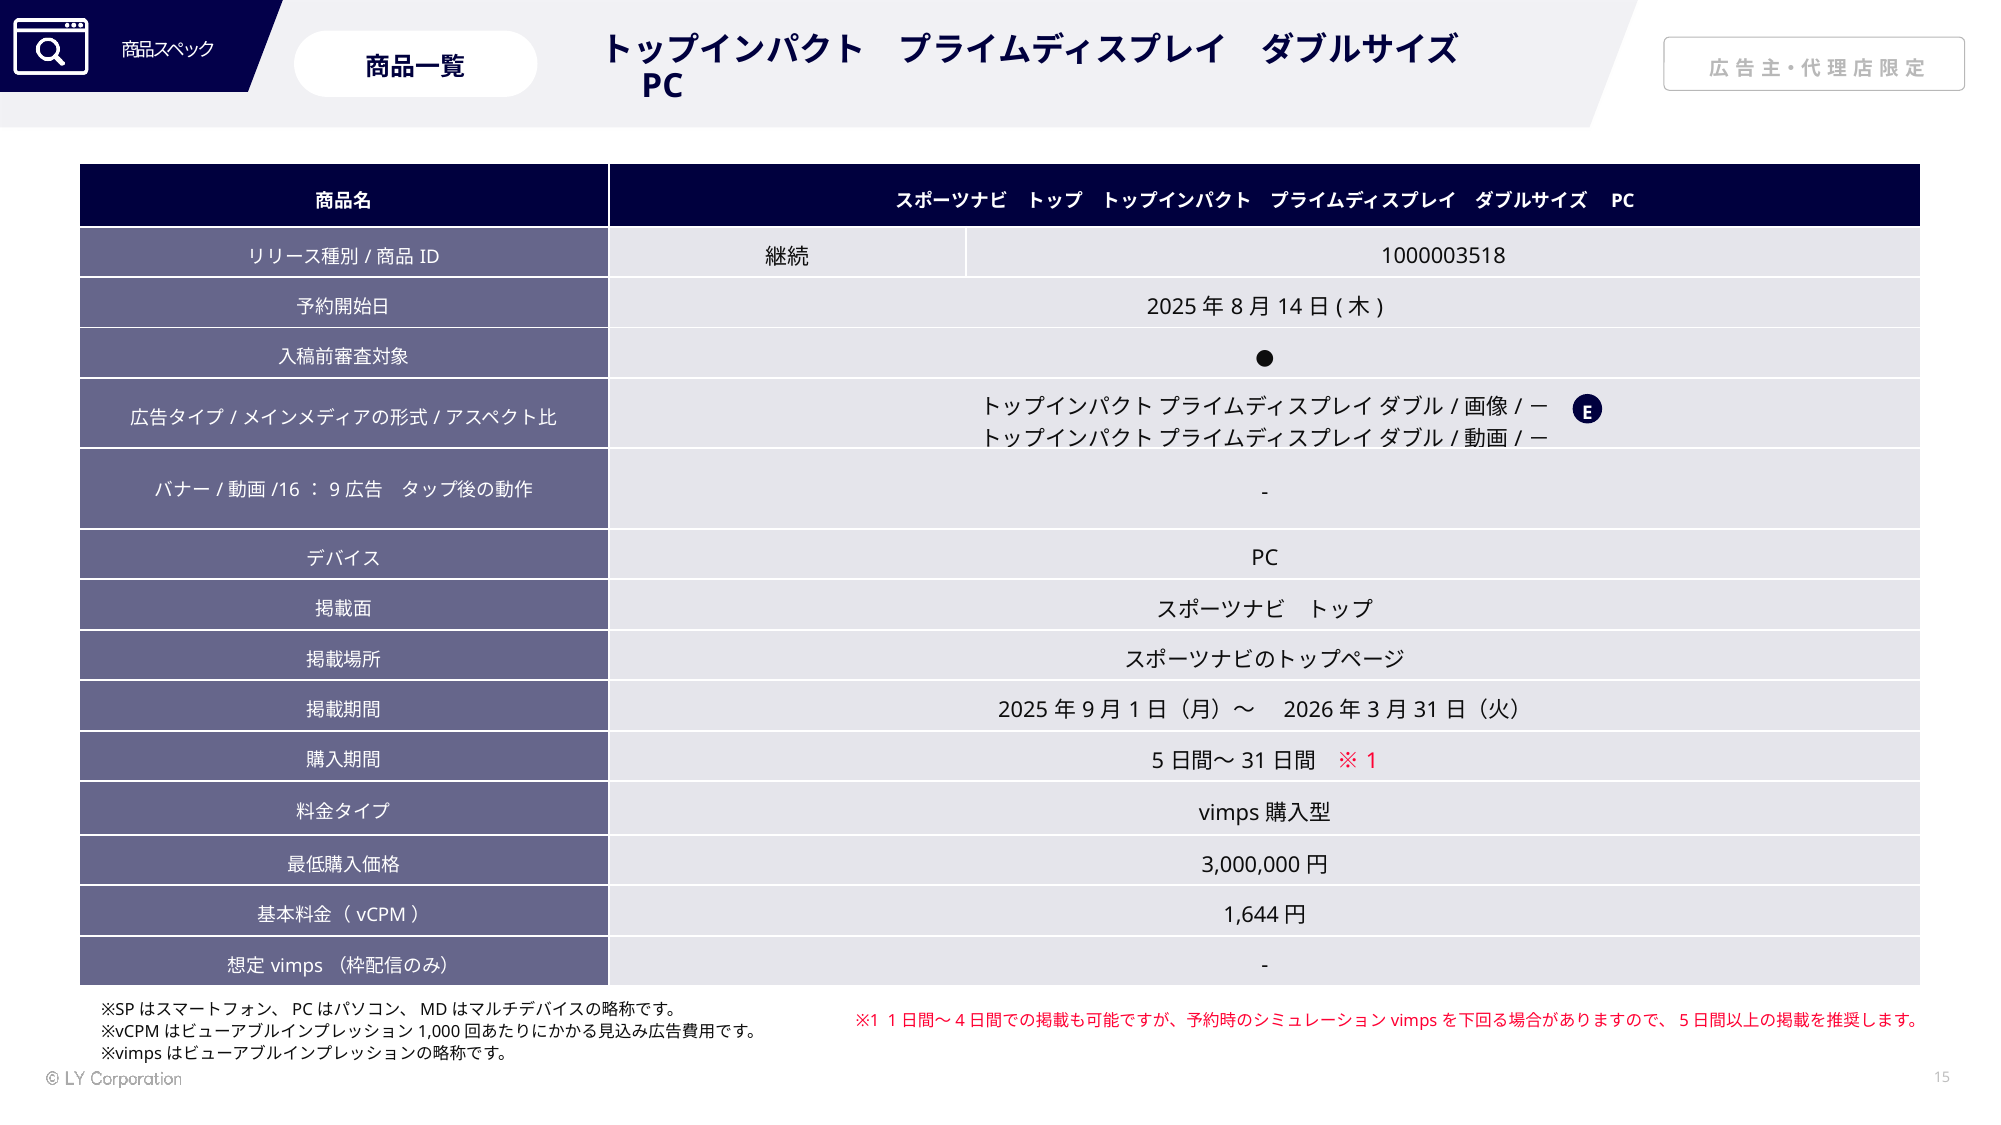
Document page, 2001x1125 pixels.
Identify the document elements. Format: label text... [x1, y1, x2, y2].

table_cell 掲載期間 [80, 681, 608, 730]
table_header スポーツナビ トップ トップインパクト プライムディスプレイ ダブルサイズ PC [610, 164, 1920, 226]
picture [9, 5, 92, 87]
table_cell 料金タイプ [80, 782, 608, 834]
table_cell トップインパクト プライムディスプレイ ダブル/画像/－ トップインパクト プライムディスプレイ ダブル/動画/－ [610, 379, 1920, 447]
table_cell 最低購入価格 [80, 836, 608, 884]
list トップインパクト プライムディスプレイ ダブルサイズ PC [599, 41, 1481, 97]
text_box 商品一覧 [293, 29, 539, 98]
text_box ※1 1日間～4日間での掲載も可能ですが、予約時のシミュレーションvimpsを下回る場合がありますので、5日間以上の掲載を推奨します。 [855, 1007, 1926, 1030]
table_cell PC [610, 530, 1920, 578]
table_cell 掲載場所 [80, 631, 608, 679]
table_cell 掲載面 [80, 580, 608, 629]
table_cell 基本料金（vCPM） [80, 886, 608, 935]
table_cell 5日間～31日間 ※1 [610, 732, 1920, 780]
table_cell 入稿前審査対象 [80, 328, 608, 377]
text_box ※SPはスマートフォン、PCはパソコン、MDはマルチデバイスの略称です。 ※vCPMはビューアブルインプレッション1,000回あたりにかかる見込み広告費用です。 ※vimpsはビューアブルインプレッションの略称です。 [101, 996, 769, 1063]
table_cell vimps購入型 [610, 782, 1920, 834]
table_cell 予約開始日 [80, 278, 608, 327]
table_cell デバイス [80, 530, 608, 578]
table_cell バナー/動画/16：9広告 タップ後の動作 [80, 449, 608, 528]
table_cell 2025年8月14日(木) [610, 278, 1920, 327]
table_cell 2025年9月1日（月）～ 2026年3月31日（火） [610, 681, 1920, 730]
table_cell - [610, 937, 1920, 985]
picture [46, 1071, 181, 1088]
table_cell スポーツナビ トップ [610, 580, 1920, 629]
table_cell 継続 [610, 228, 965, 276]
table_cell 広告タイプ/メインメディアの形式/アスペクト比 [80, 379, 608, 447]
table_header 商品名 [80, 164, 608, 226]
table_cell ● [610, 328, 1920, 377]
table_cell 購入期間 [80, 732, 608, 780]
table_cell リリース種別/商品ID [80, 228, 608, 276]
table_cell 1,644円 [610, 886, 1920, 935]
table_cell 1000003518 [967, 228, 1920, 276]
text_box E [1572, 393, 1603, 424]
table_cell スポーツナビのトップページ [610, 631, 1920, 679]
list 商品スペック [97, 13, 240, 81]
table_cell 想定vimps（枠配信のみ） [80, 937, 608, 985]
table_cell - [610, 449, 1920, 528]
table_cell 3,000,000円 [610, 836, 1920, 884]
